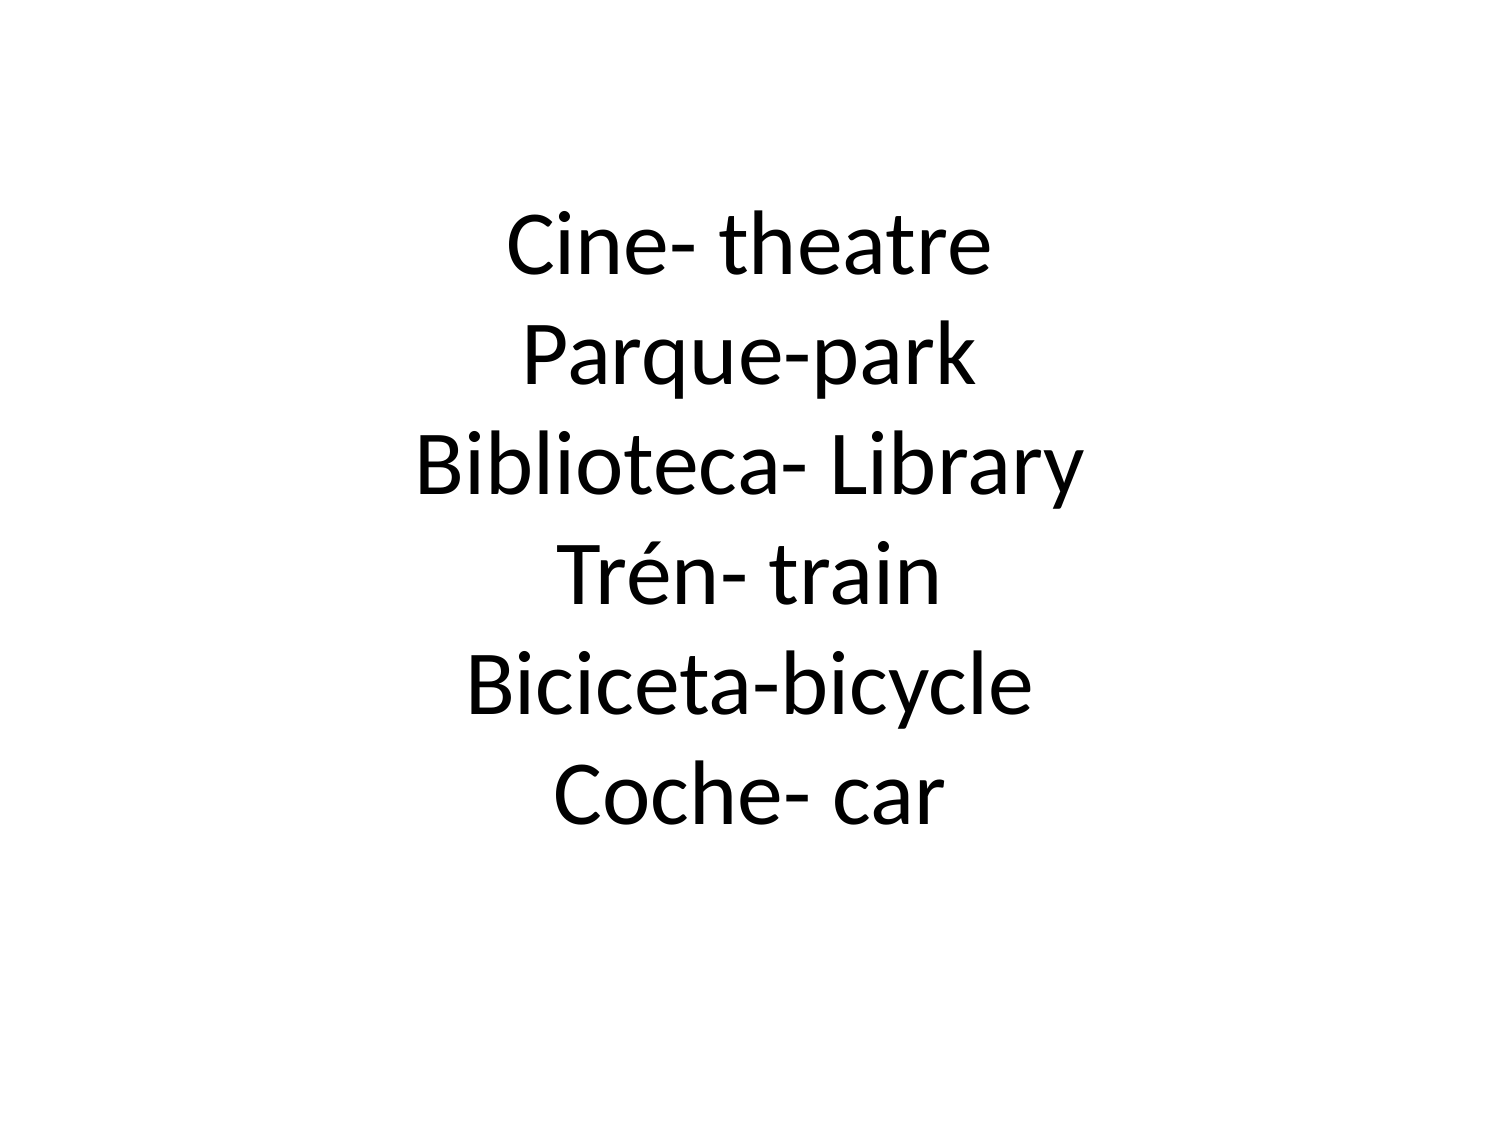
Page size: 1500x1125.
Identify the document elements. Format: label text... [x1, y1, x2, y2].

title Cine- theatre Parque-park Biblioteca- Library Trén- train Biciceta-bicycle Coche- car [75, 45, 1425, 1091]
